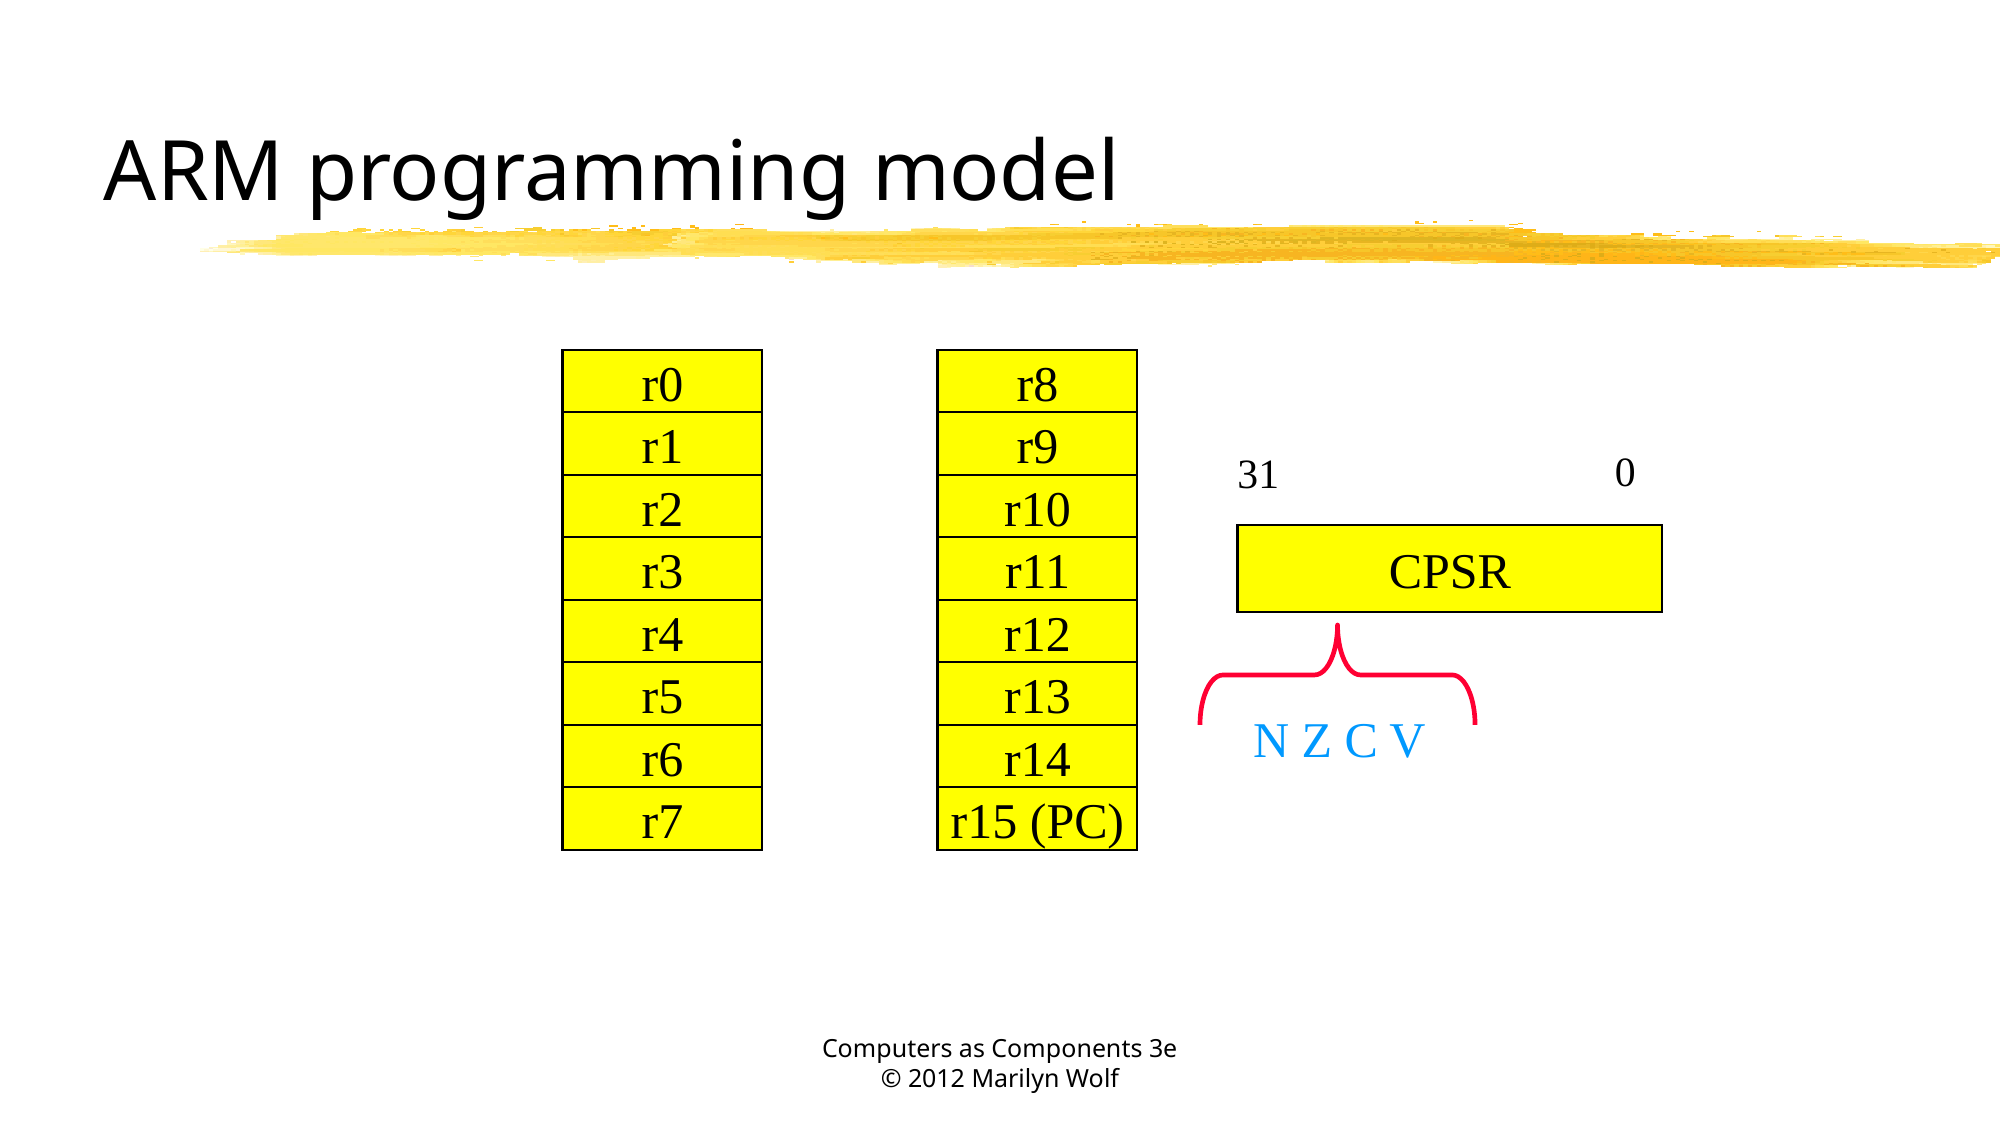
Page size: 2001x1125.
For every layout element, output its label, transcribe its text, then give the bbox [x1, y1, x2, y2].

text_box r2 [562, 474, 763, 537]
text_box r11 [937, 537, 1138, 599]
text_box r9 [937, 412, 1138, 474]
text_box r6 [562, 724, 763, 787]
text_box 31 [1222, 439, 1295, 505]
text_box 0 [1600, 437, 1651, 503]
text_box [1199, 624, 1476, 776]
text_box r8 [937, 349, 1138, 412]
picture [200, 215, 2000, 279]
text_box r4 [562, 599, 763, 662]
text_box r13 [937, 662, 1138, 724]
text_box r1 [562, 412, 763, 474]
text_box CPSR [1237, 524, 1663, 613]
title ARM programming model [88, 37, 1790, 226]
text_box r10 [937, 474, 1138, 537]
text_box r15 (PC) [937, 787, 1138, 850]
text_box r5 [562, 662, 763, 724]
text_box r3 [562, 537, 763, 599]
text_box r14 [937, 724, 1138, 787]
text_box r0 [562, 349, 763, 412]
text_box r7 [562, 787, 763, 850]
text_box r12 [937, 599, 1138, 662]
